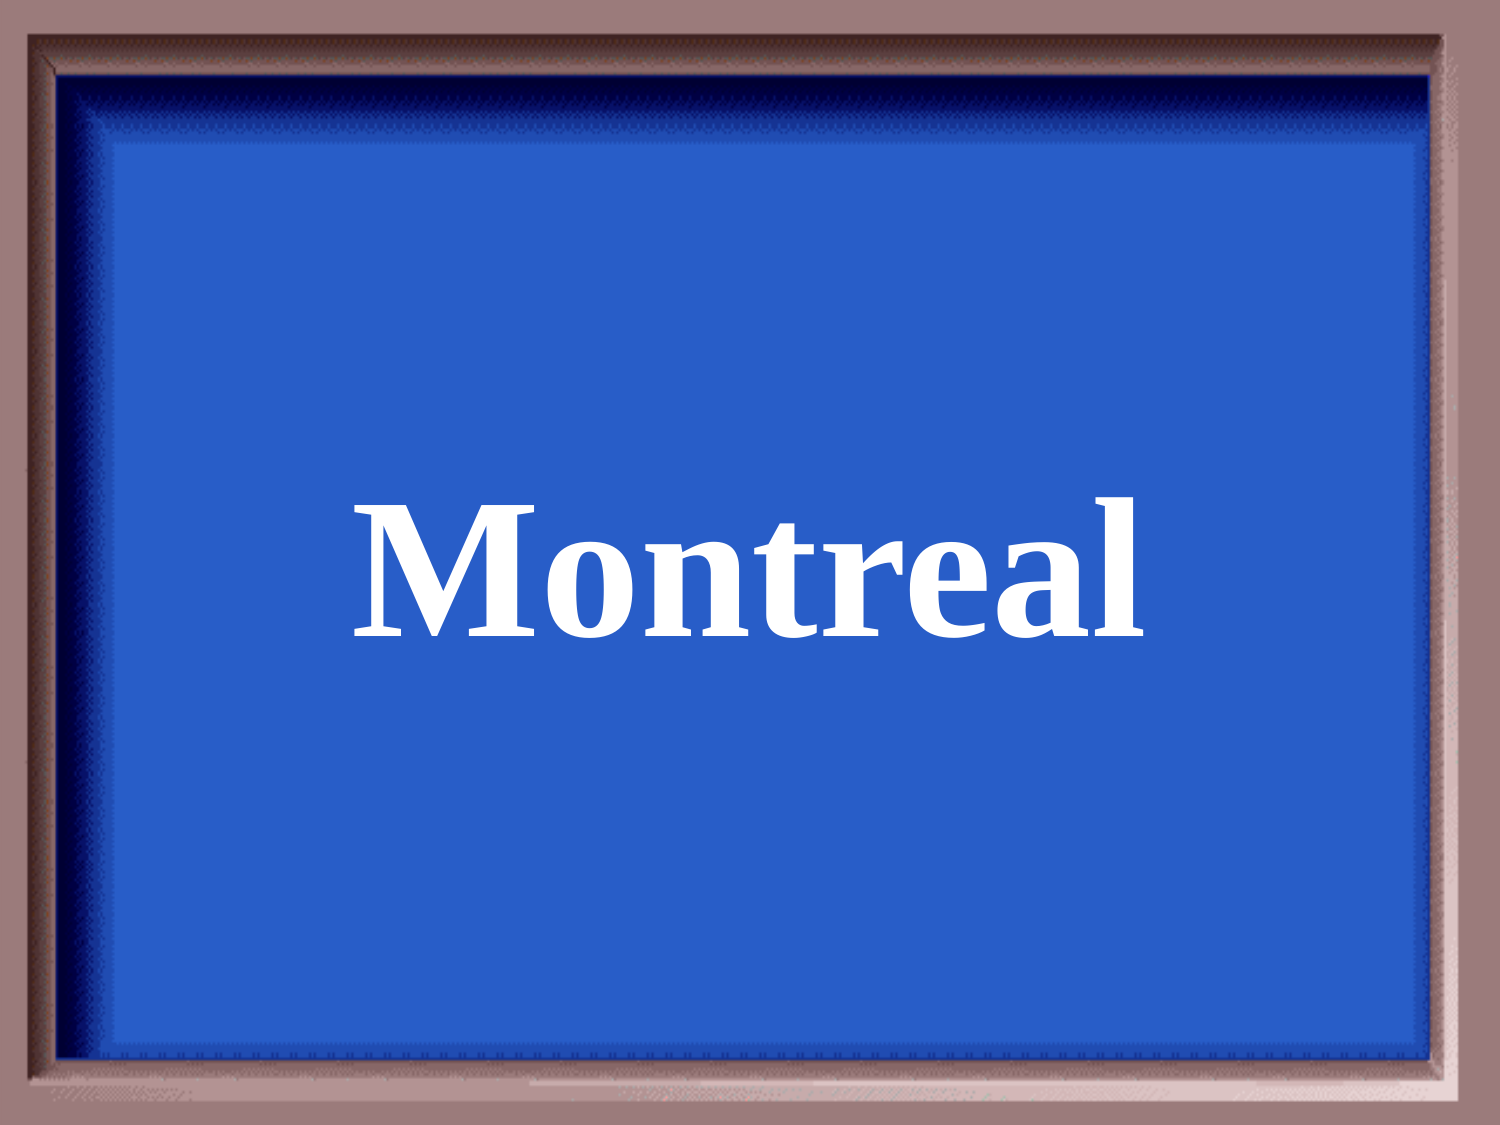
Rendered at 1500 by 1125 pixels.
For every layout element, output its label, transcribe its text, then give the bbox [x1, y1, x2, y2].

picture [0, 0, 1500, 1125]
title Montreal [112, 462, 1388, 650]
